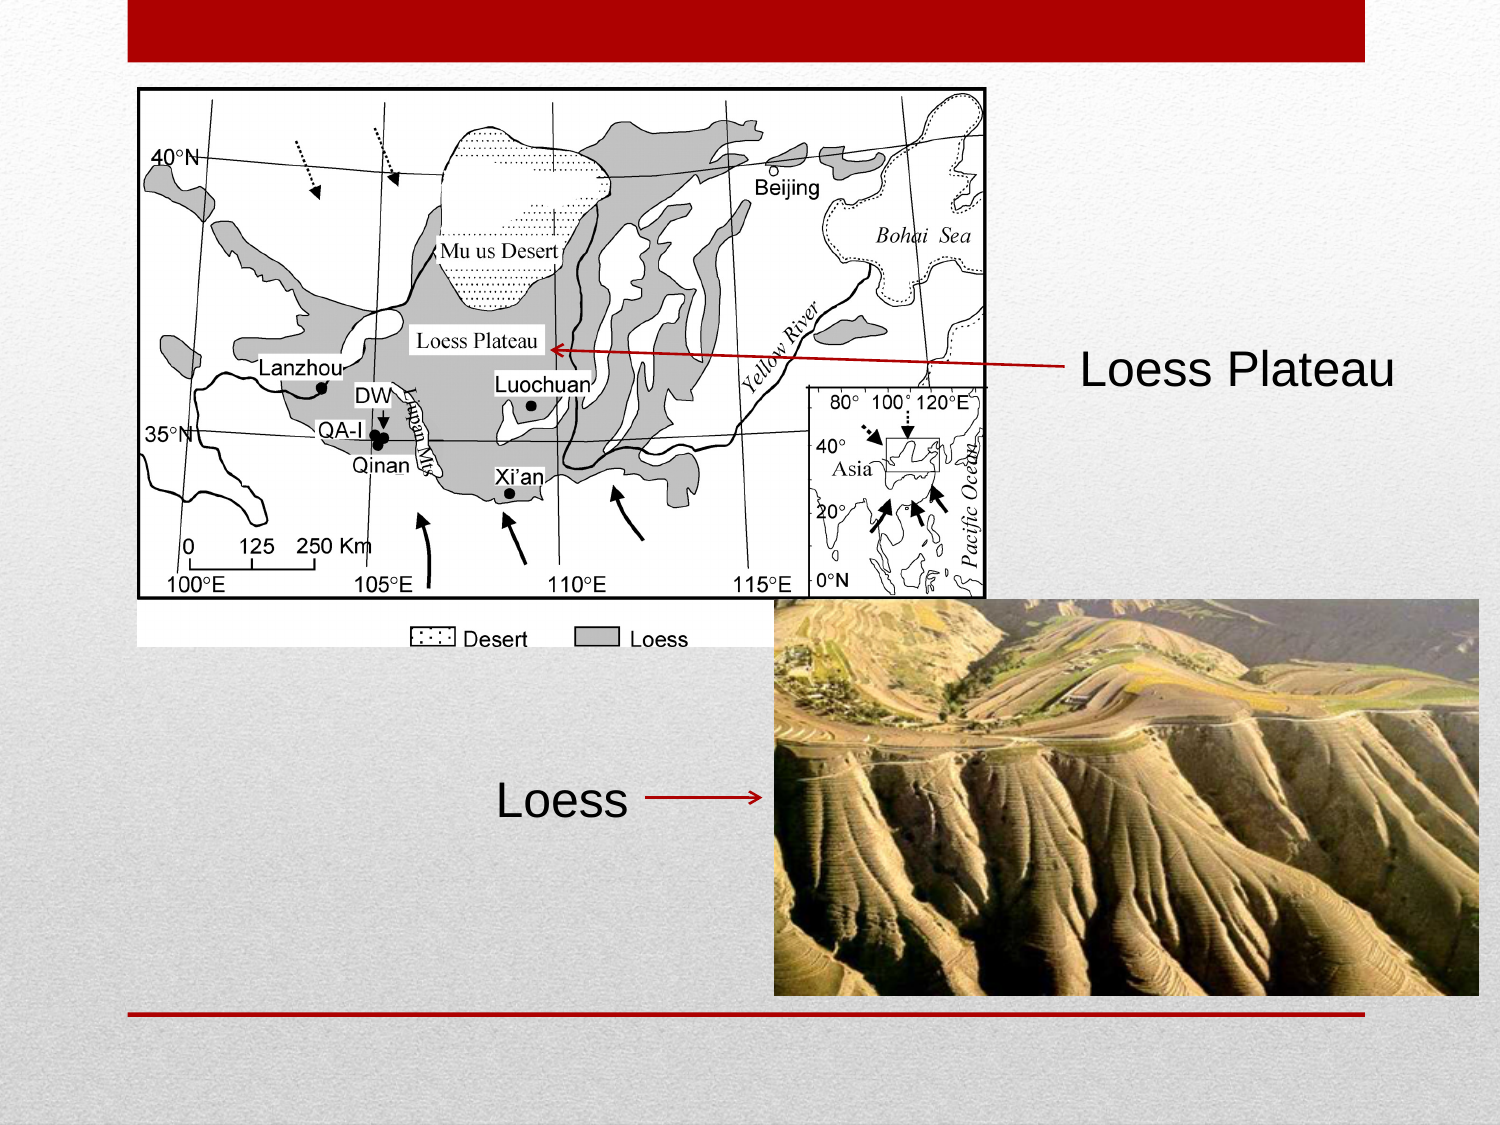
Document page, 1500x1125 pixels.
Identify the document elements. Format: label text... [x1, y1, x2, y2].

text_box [549, 349, 1064, 368]
text_box Loess Plateau [1064, 329, 1411, 404]
picture [136, 86, 1479, 996]
text_box Loess [480, 759, 644, 835]
